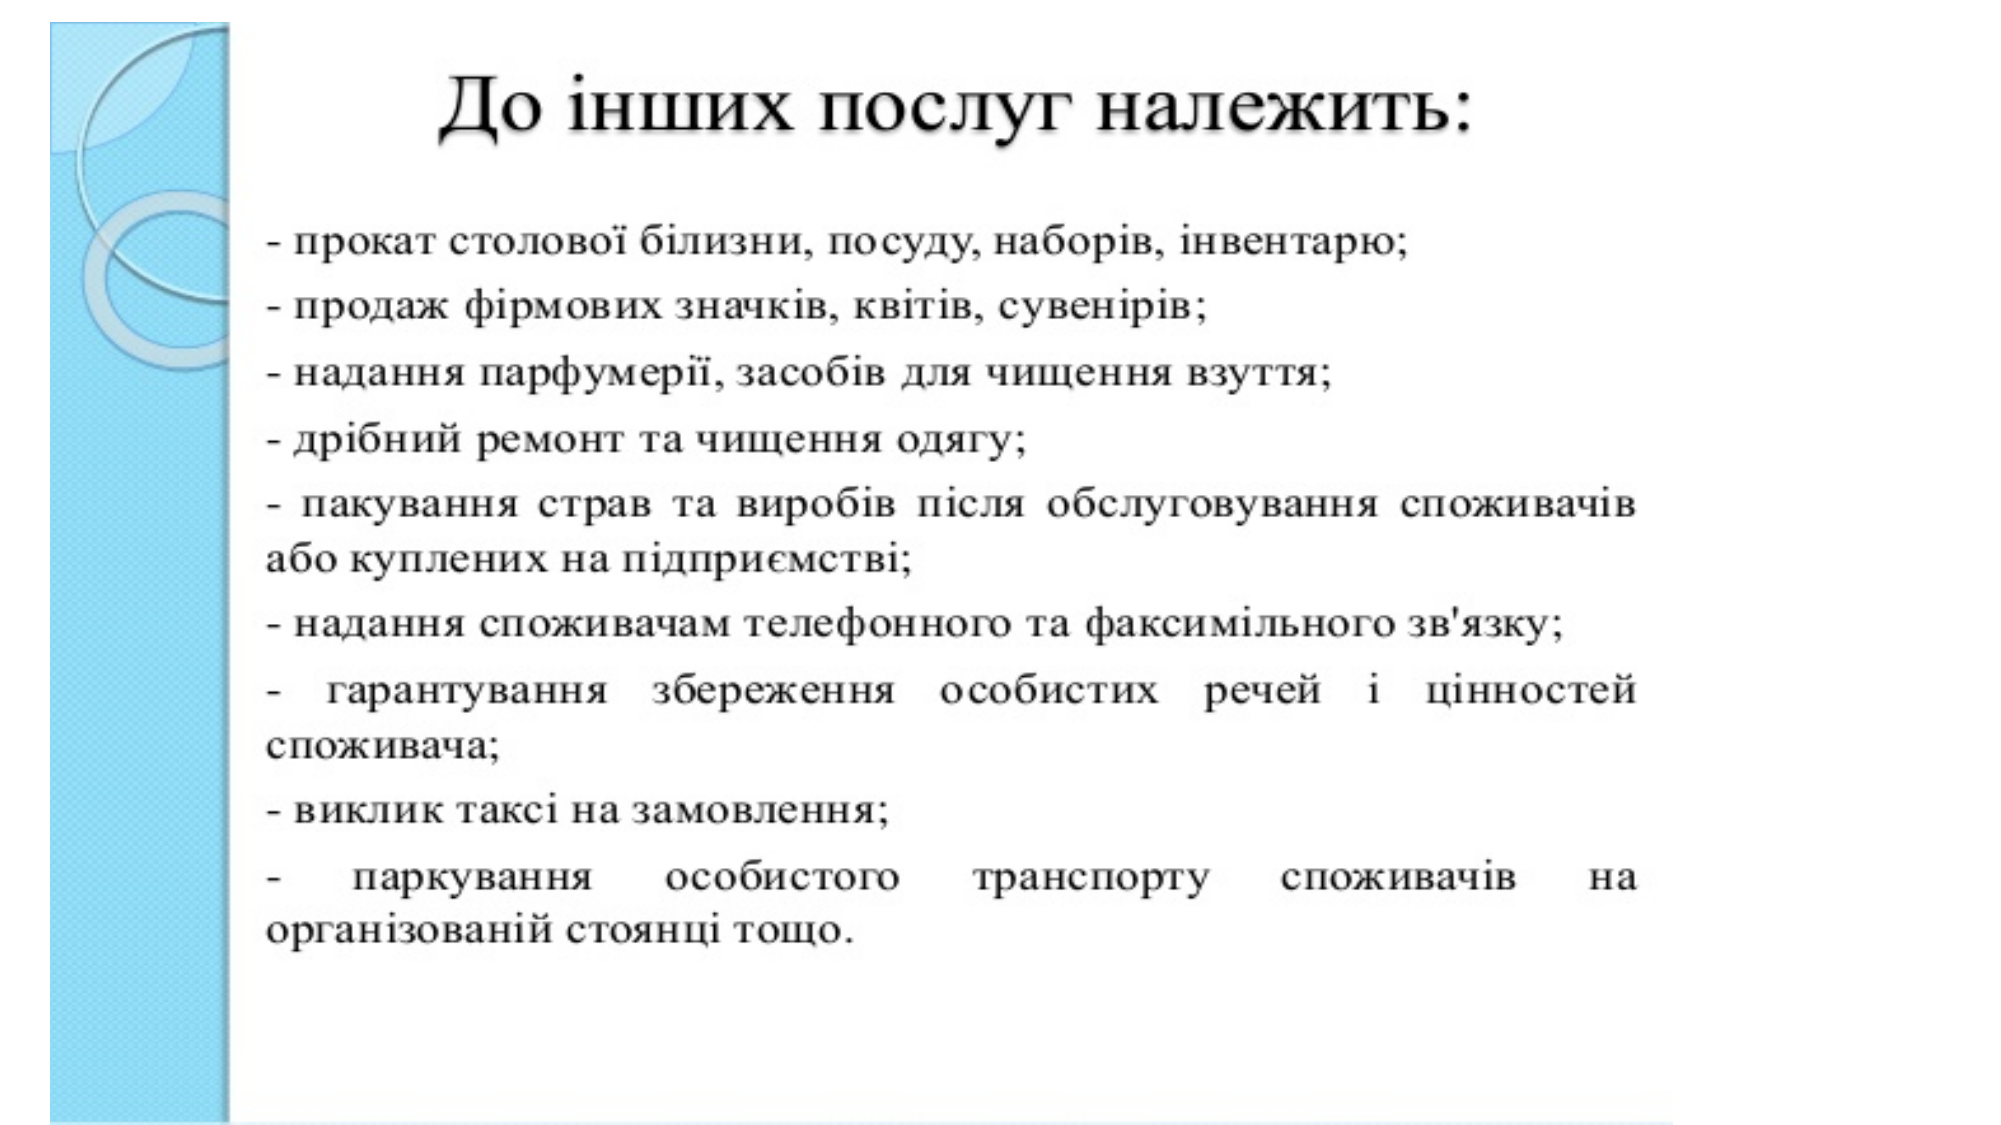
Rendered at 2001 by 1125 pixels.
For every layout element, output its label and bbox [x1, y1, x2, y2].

picture [50, 22, 1673, 1125]
